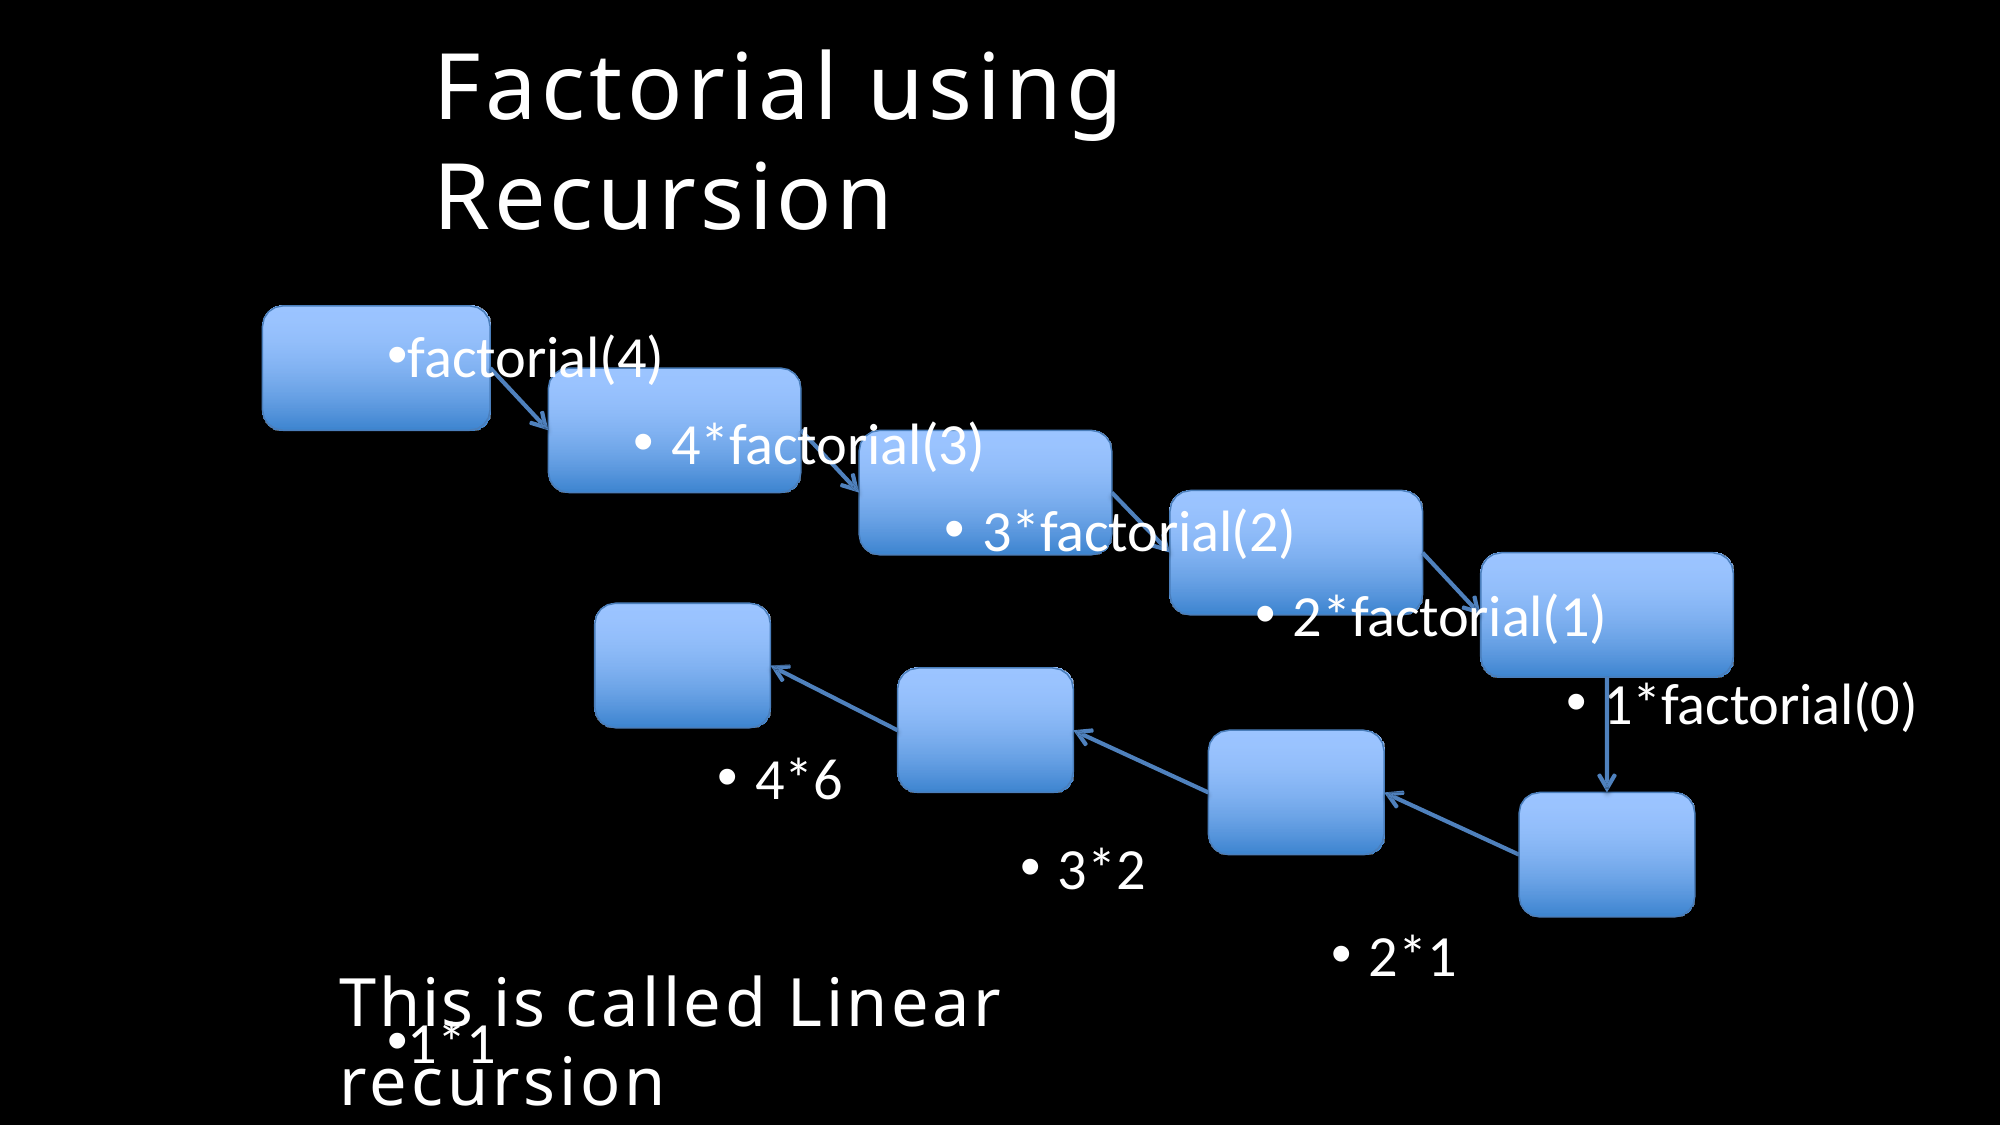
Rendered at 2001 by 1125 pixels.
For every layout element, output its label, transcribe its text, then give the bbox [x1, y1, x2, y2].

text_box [254, 301, 1741, 929]
list factorial(4) 4*factorial(3) 3*factorial(2) 2*factorial(1) 1*factorial(0) 4*6 3*2 2*1 1*1 [387, 299, 2000, 1076]
title Factorial using Recursion [431, 25, 1569, 248]
text_box This is called Linear recursion [337, 957, 1311, 1120]
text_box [1581, 673, 1633, 821]
